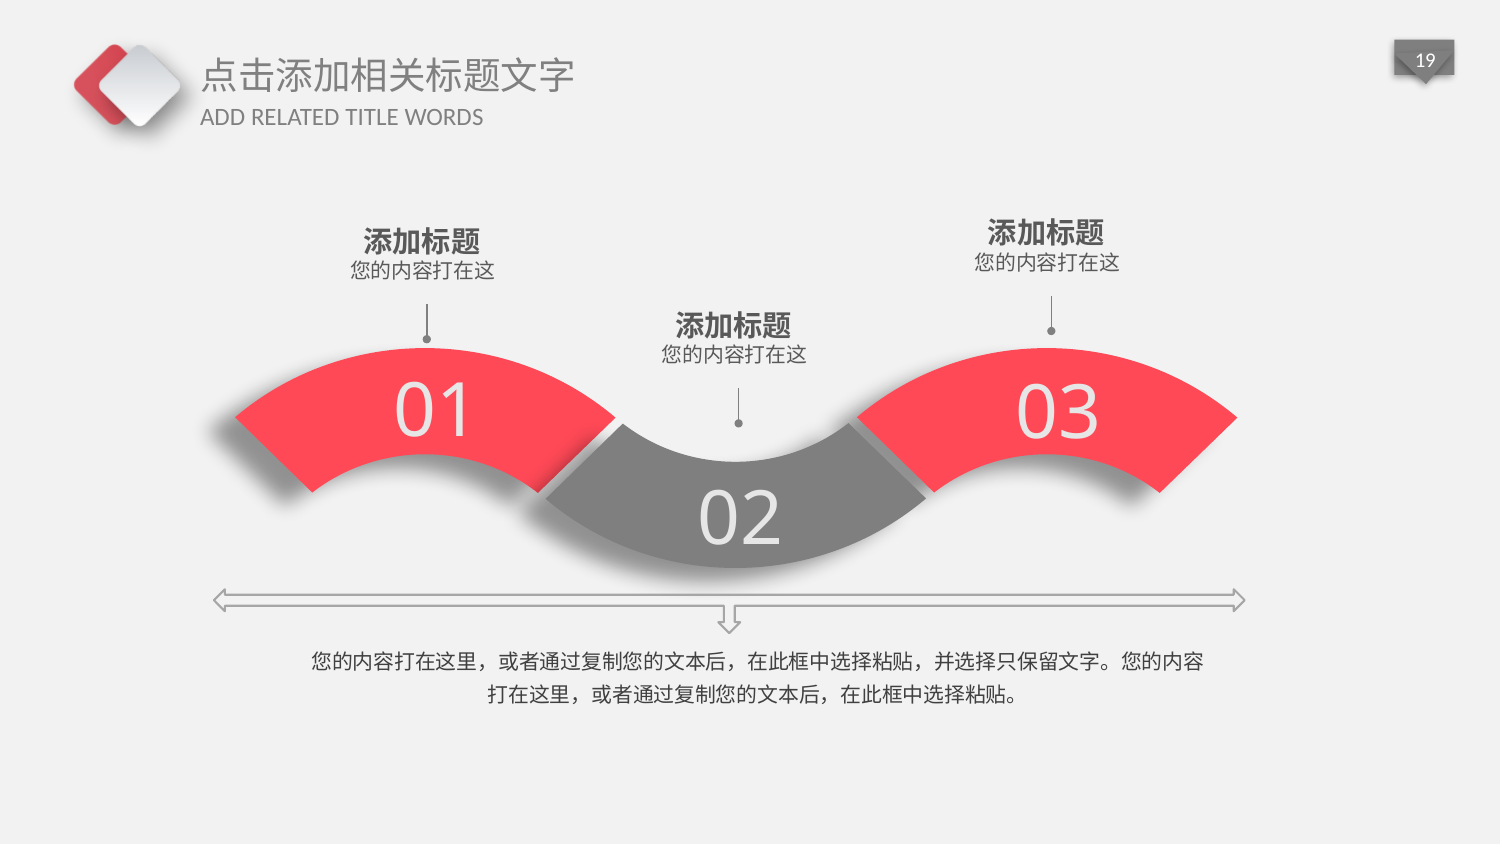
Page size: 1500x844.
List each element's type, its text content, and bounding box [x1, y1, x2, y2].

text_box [948, 197, 1146, 332]
picture [89, 35, 190, 136]
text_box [636, 289, 833, 424]
text_box 您的内容打在这里，或者通过复制您的文本后，在此框中选择粘贴，并选择只保留文字。您的内容打在这里，或者通过复制您的文本后，在此框中选择粘贴。 [285, 633, 1231, 715]
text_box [234, 324, 1238, 592]
text_box [211, 587, 1247, 636]
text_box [324, 205, 521, 340]
